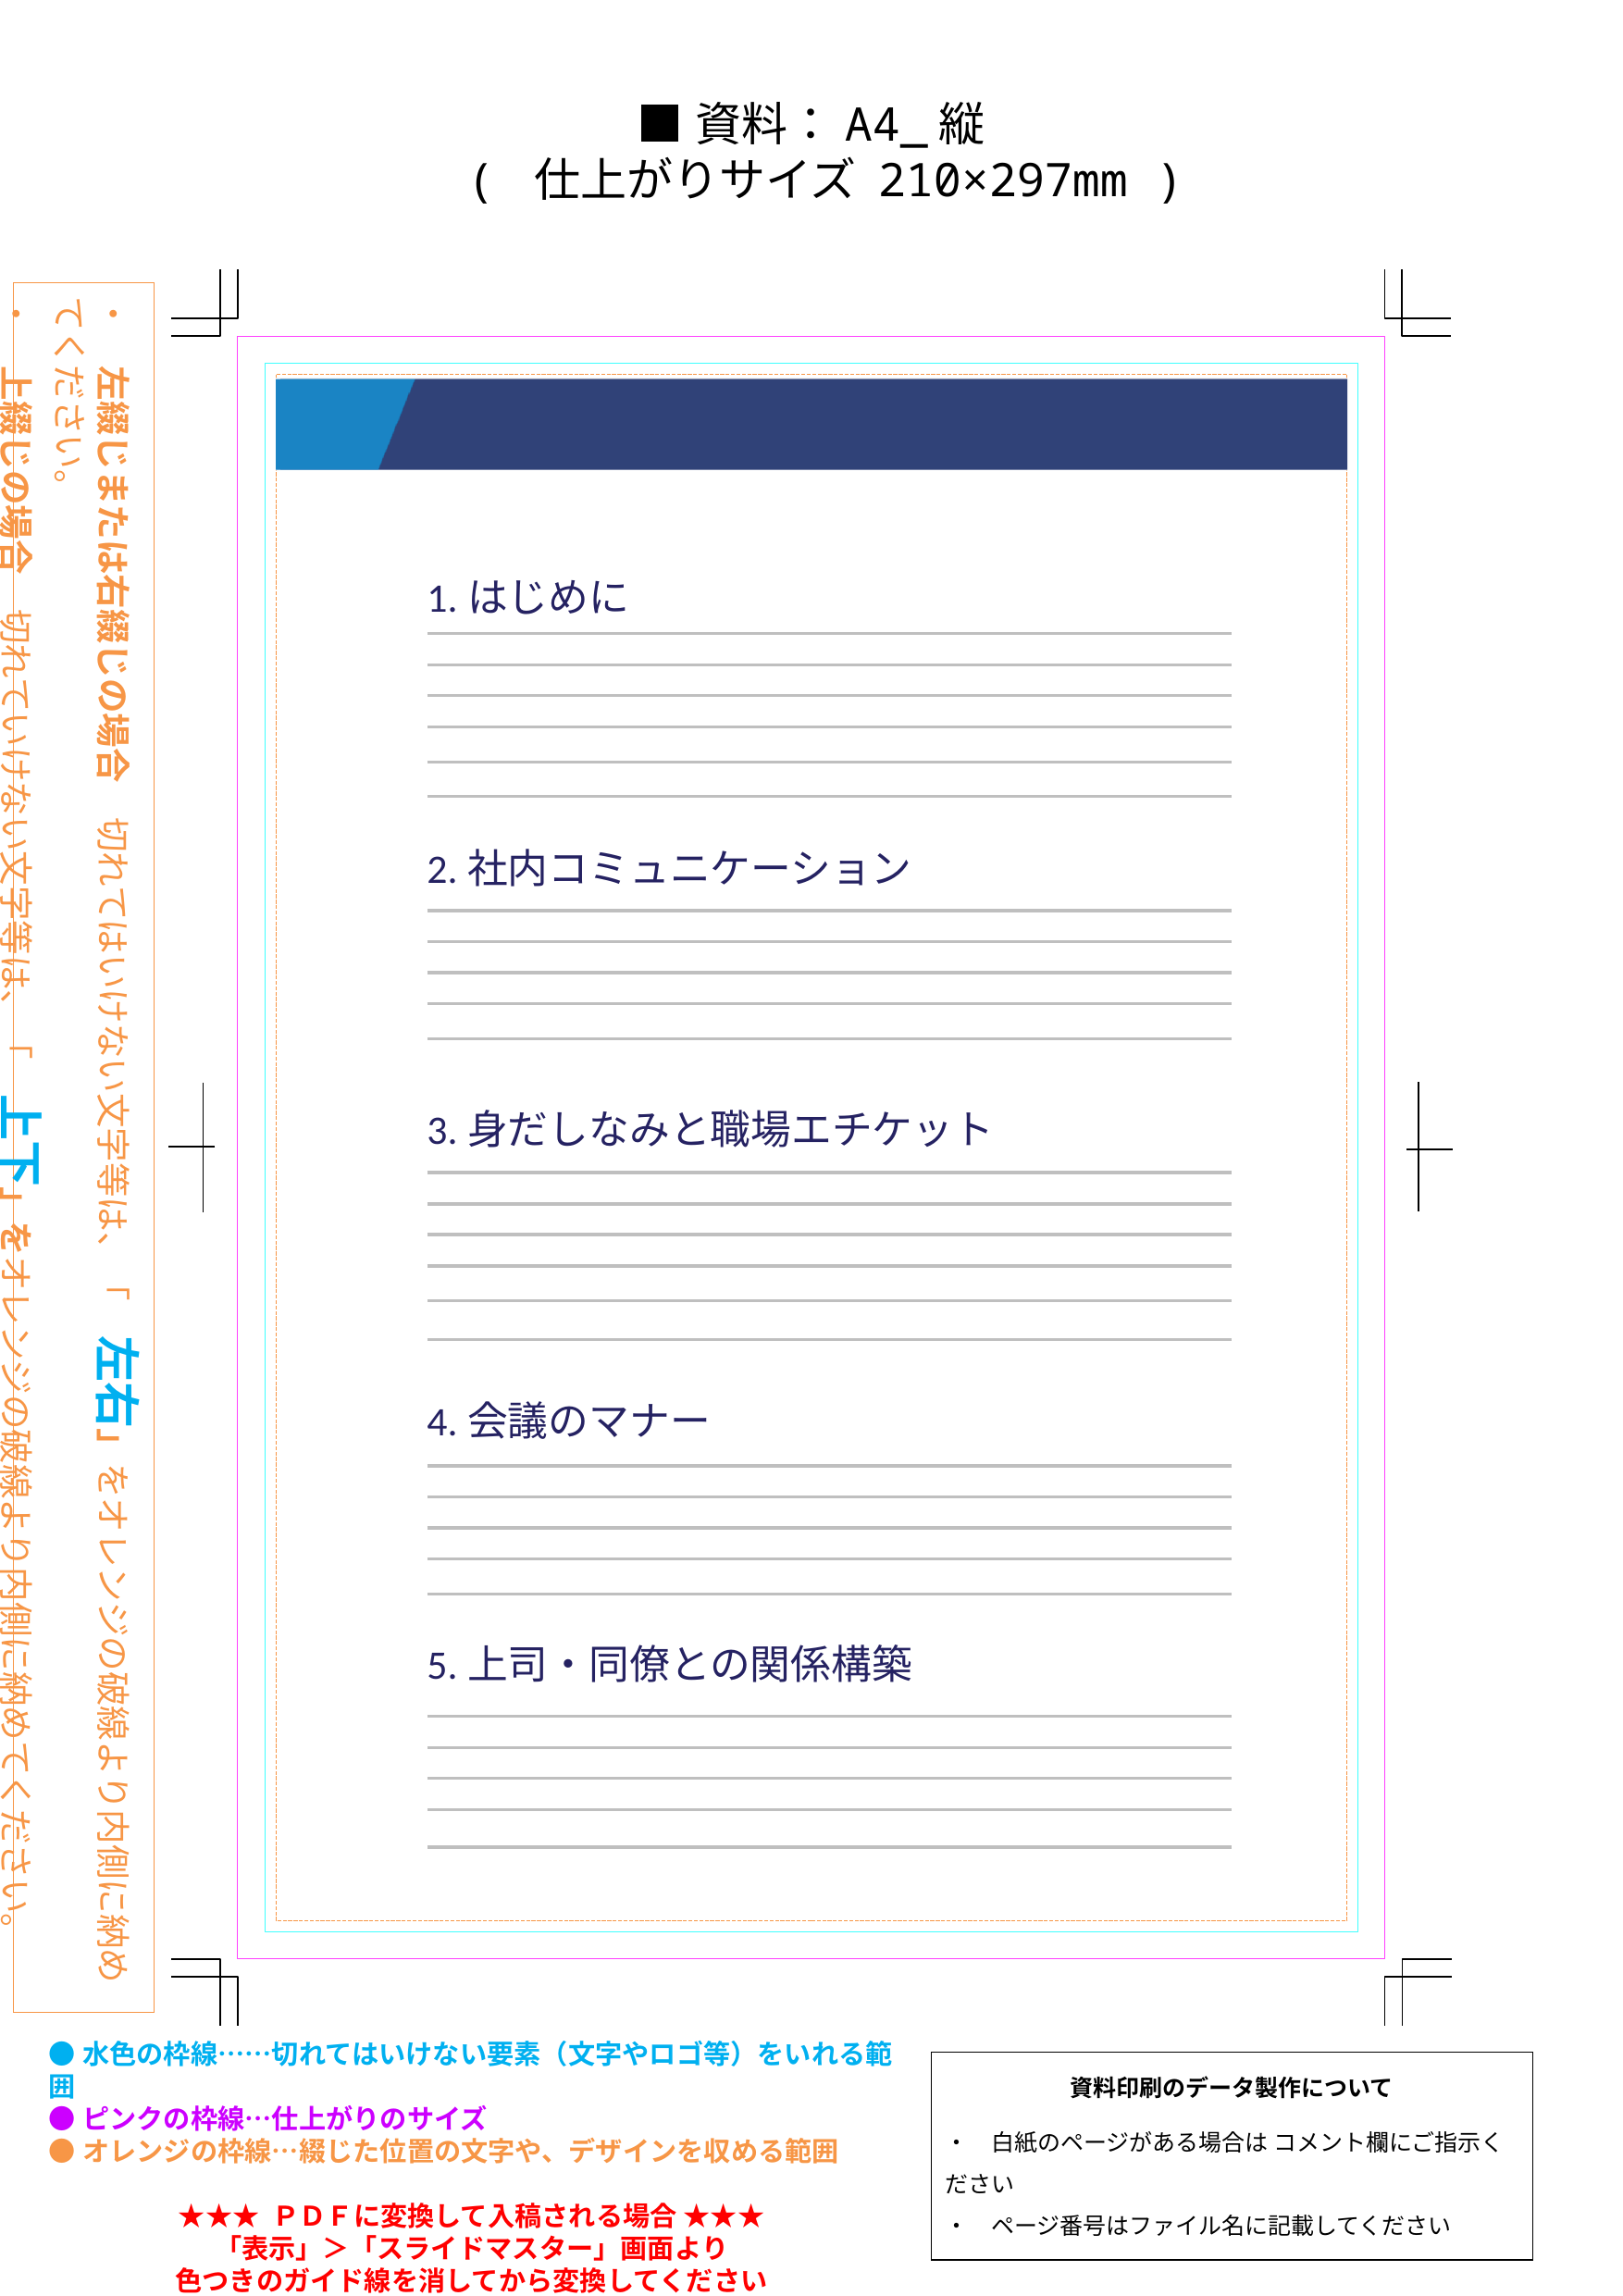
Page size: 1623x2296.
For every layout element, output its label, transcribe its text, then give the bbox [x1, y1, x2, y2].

text_box 1.はじめに 2.社内コミュニケーション 3.身だしなみと職場エチケット 4.会議のマナー 5.上司・同僚との関係構築 [413, 565, 1245, 1694]
picture [275, 378, 1348, 471]
